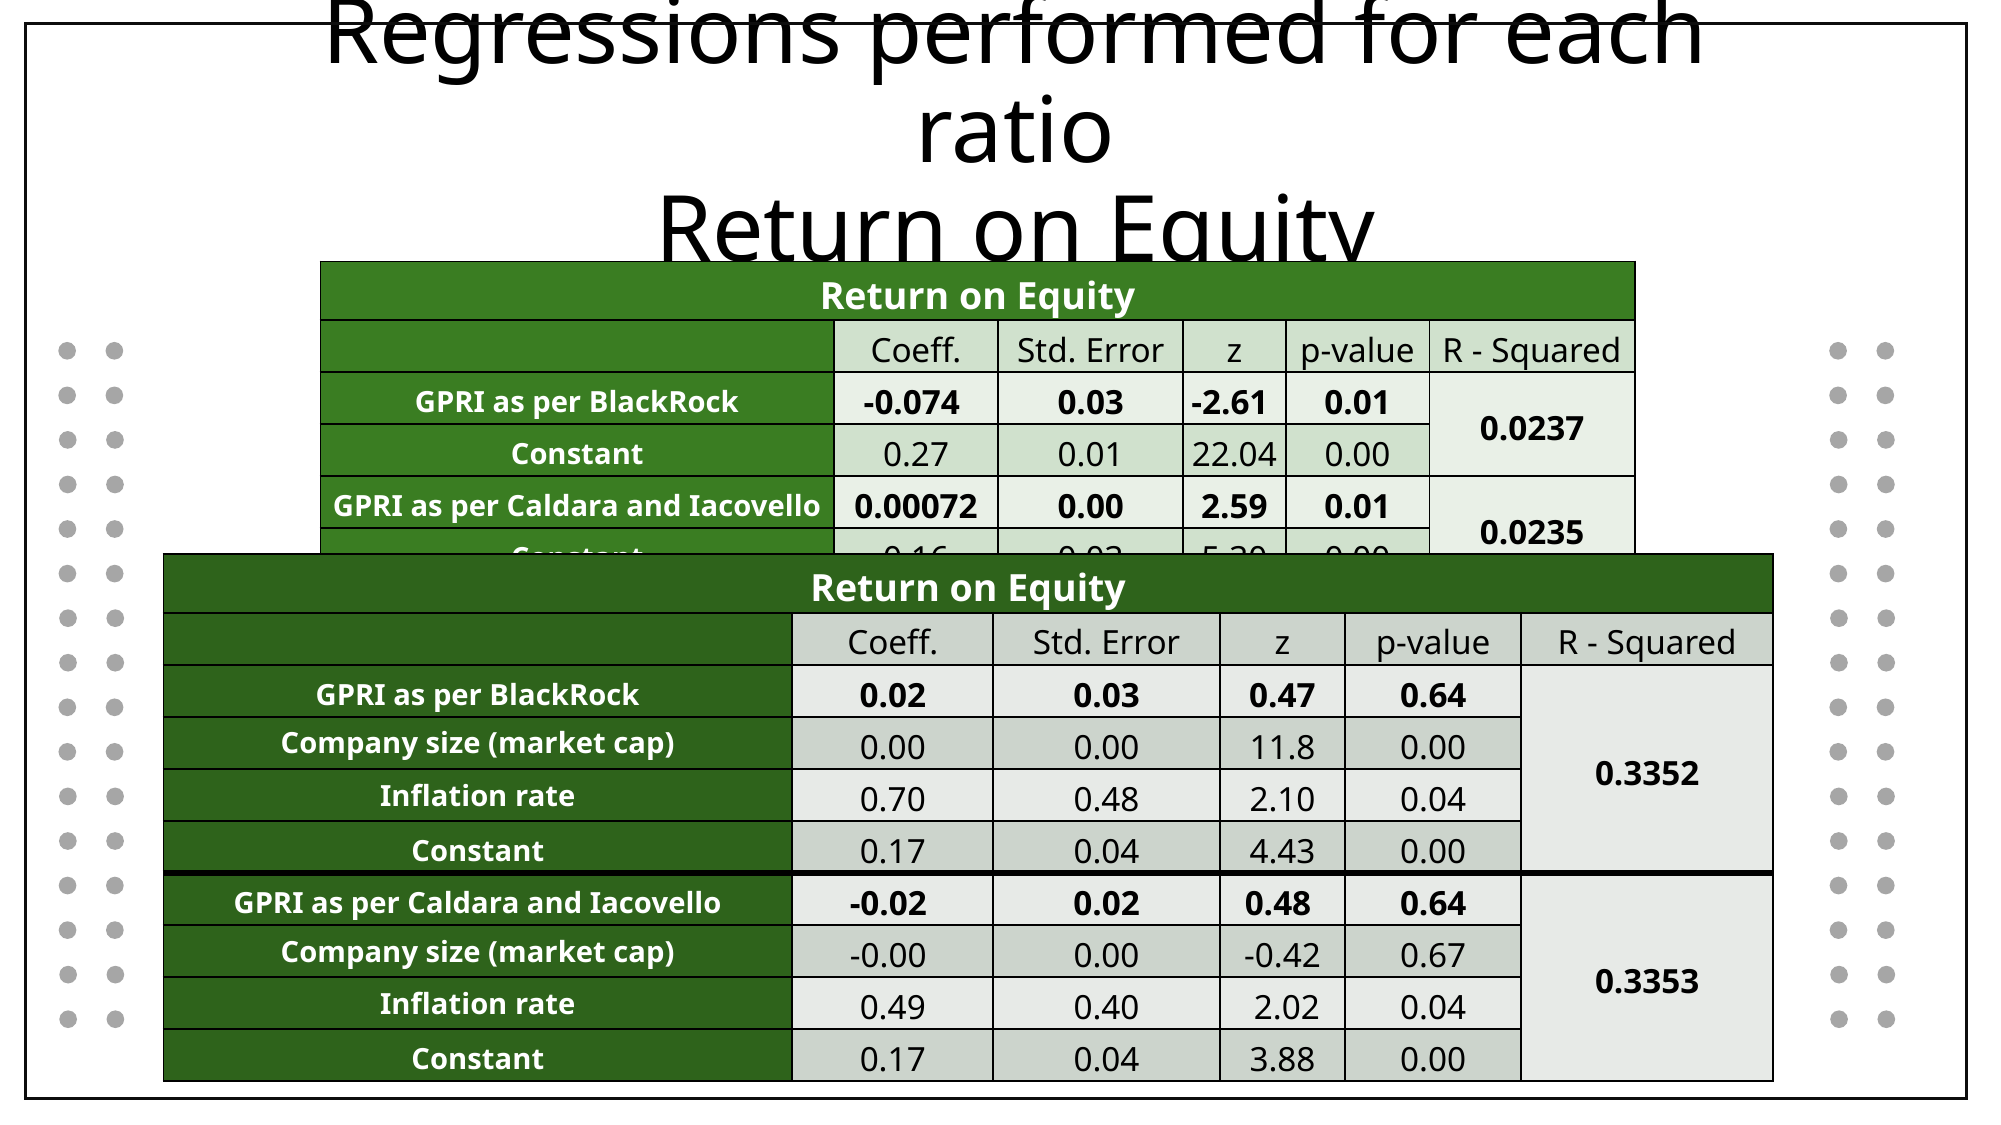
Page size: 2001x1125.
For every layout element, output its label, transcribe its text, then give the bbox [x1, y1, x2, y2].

table_cell Constant [164, 1030, 791, 1080]
table_cell 0.01 [1287, 373, 1429, 423]
table_cell 0.00 [1346, 718, 1520, 768]
table_cell 0.01 [999, 425, 1182, 475]
table_cell 0.00 [999, 477, 1182, 527]
table_cell 0.04 [1346, 978, 1520, 1028]
table_header Return on Equity [164, 555, 1772, 612]
table_cell 0.00 [994, 718, 1219, 768]
table_cell 0.16 [835, 529, 997, 553]
text_box [24, 719, 1968, 1100]
table_cell 11.8 [1221, 718, 1344, 768]
table_cell Constant [321, 425, 833, 475]
table_cell -0.42 [1221, 926, 1344, 976]
table_cell 0.0237 [1430, 373, 1634, 475]
table_cell z [1221, 614, 1344, 664]
table_cell 0.03 [999, 373, 1182, 423]
table_cell Inflation rate [164, 978, 791, 1028]
table_cell GPRI as per Caldara and Iacovello [164, 876, 791, 924]
table_cell p-value [1346, 614, 1520, 664]
table_cell 2.59 [1184, 477, 1285, 527]
table_cell Coeff. [793, 614, 992, 664]
table_cell 0.48 [994, 770, 1219, 820]
table_cell 0.02 [793, 666, 992, 716]
table_cell 0.03 [999, 529, 1182, 553]
table_cell 0.04 [1346, 770, 1520, 820]
table_cell Company size (market cap) [164, 718, 791, 768]
table_header Return on Equity [321, 262, 1634, 319]
table_cell 0.70 [793, 770, 992, 820]
table_cell Constant [321, 529, 833, 553]
table_cell GPRI as per Caldara and Iacovello [321, 477, 833, 527]
table_cell -0.02 [793, 876, 992, 924]
table_cell 0.40 [994, 978, 1219, 1028]
table_cell R - Squared [1522, 614, 1772, 651]
table_cell Constant [164, 822, 791, 870]
table_cell 0.00 [1287, 425, 1429, 475]
table_cell 0.64 [1346, 876, 1520, 924]
table_cell 22.04 [1184, 425, 1285, 475]
table_cell 0.00 [1346, 1030, 1520, 1080]
table_cell 3.88 [1221, 1030, 1344, 1080]
table_cell 0.64 [1346, 666, 1518, 716]
table_cell Inflation rate [164, 770, 791, 820]
table_cell Std. Error [994, 614, 1219, 664]
table_cell 2.02 [1221, 978, 1344, 1028]
table_cell Coeff. [835, 321, 997, 371]
table_cell 0.01 [1287, 477, 1429, 527]
table_cell 0.00 [793, 718, 992, 768]
table_cell Std. Error [999, 321, 1182, 371]
table_cell 0.67 [1346, 926, 1520, 976]
table_cell 0.3353 [1522, 876, 1772, 1080]
table_cell 2.10 [1221, 770, 1344, 820]
table_cell p-value [1287, 321, 1429, 371]
table_cell 0.3352 [1522, 719, 1772, 870]
table_cell 0.03 [994, 666, 1219, 716]
table_cell 0.04 [994, 1030, 1219, 1080]
table_cell 0.00072 [835, 477, 997, 527]
table_cell 0.00 [1346, 822, 1520, 870]
table_cell z [1184, 321, 1285, 371]
table_cell 0.0235 [1430, 477, 1634, 553]
table_cell 5.30 [1184, 529, 1285, 553]
table_cell GPRI as per BlackRock [321, 373, 833, 423]
table_cell 4.43 [1221, 822, 1344, 870]
table_cell 0.49 [793, 978, 992, 1028]
table_cell 0.04 [994, 822, 1219, 870]
table_cell 0.27 [835, 425, 997, 475]
table_cell Company size (market cap) [164, 926, 791, 976]
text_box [0, 651, 435, 719]
table_cell [164, 614, 791, 664]
table_cell 0.02 [994, 876, 1219, 924]
table_cell -0.00 [793, 926, 992, 976]
table_cell 0.17 [793, 822, 992, 870]
table_cell GPRI as per BlackRock [435, 666, 791, 716]
table_cell 0.17 [793, 1030, 992, 1080]
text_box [1518, 651, 2000, 719]
table_cell 0.00 [1287, 529, 1429, 553]
table_cell R - Squared [1430, 321, 1634, 371]
table_cell -2.61 [1184, 373, 1285, 423]
table_cell [321, 321, 833, 371]
table_cell 0.48 [1221, 876, 1344, 924]
table_cell -0.074 [835, 373, 997, 423]
text_box [24, 22, 1968, 651]
table_cell 0.47 [1221, 666, 1344, 716]
table_cell 0.00 [994, 926, 1219, 976]
